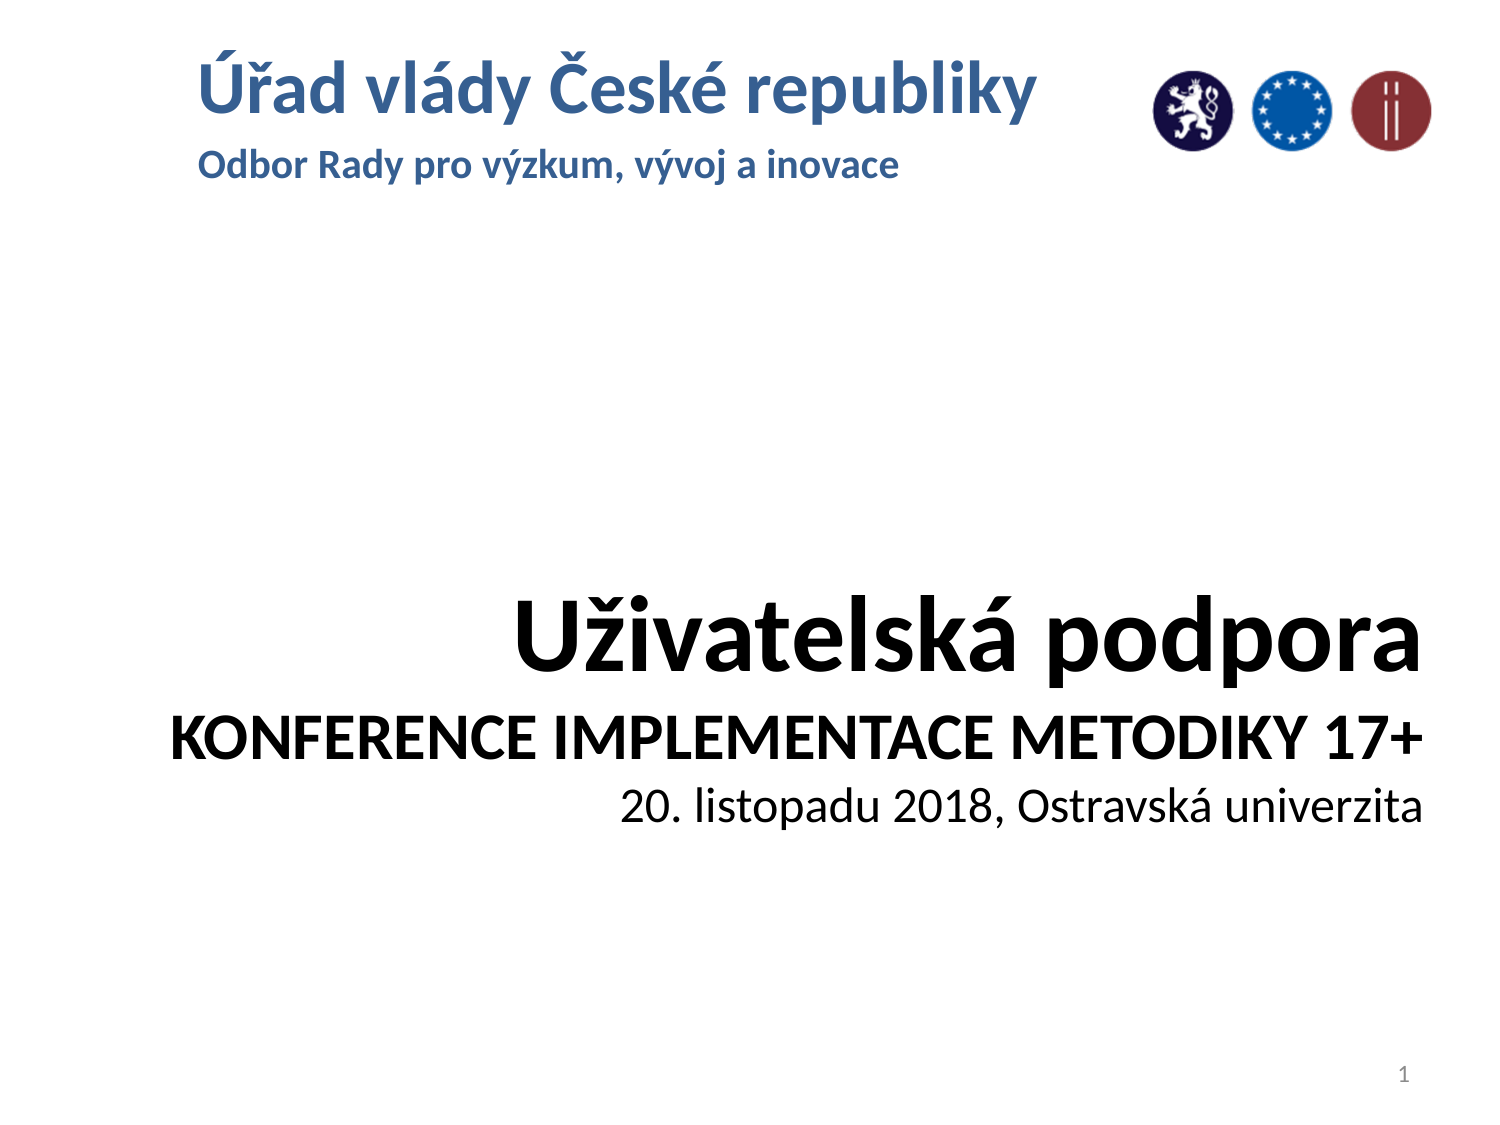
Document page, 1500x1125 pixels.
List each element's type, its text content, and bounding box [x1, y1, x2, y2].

slide_number 1 [1074, 1042, 1425, 1103]
subtitle Úřad vlády České republiky Odbor Rady pro výzkum, vývoj a inovace [183, 30, 1152, 244]
picture [1151, 66, 1435, 155]
text_box Uživatelská podpora KONFERENCE IMPLEMENTACE METODIKY 17+ 20. listopadu 2018, Ostravská univerzita [89, 456, 1440, 1000]
